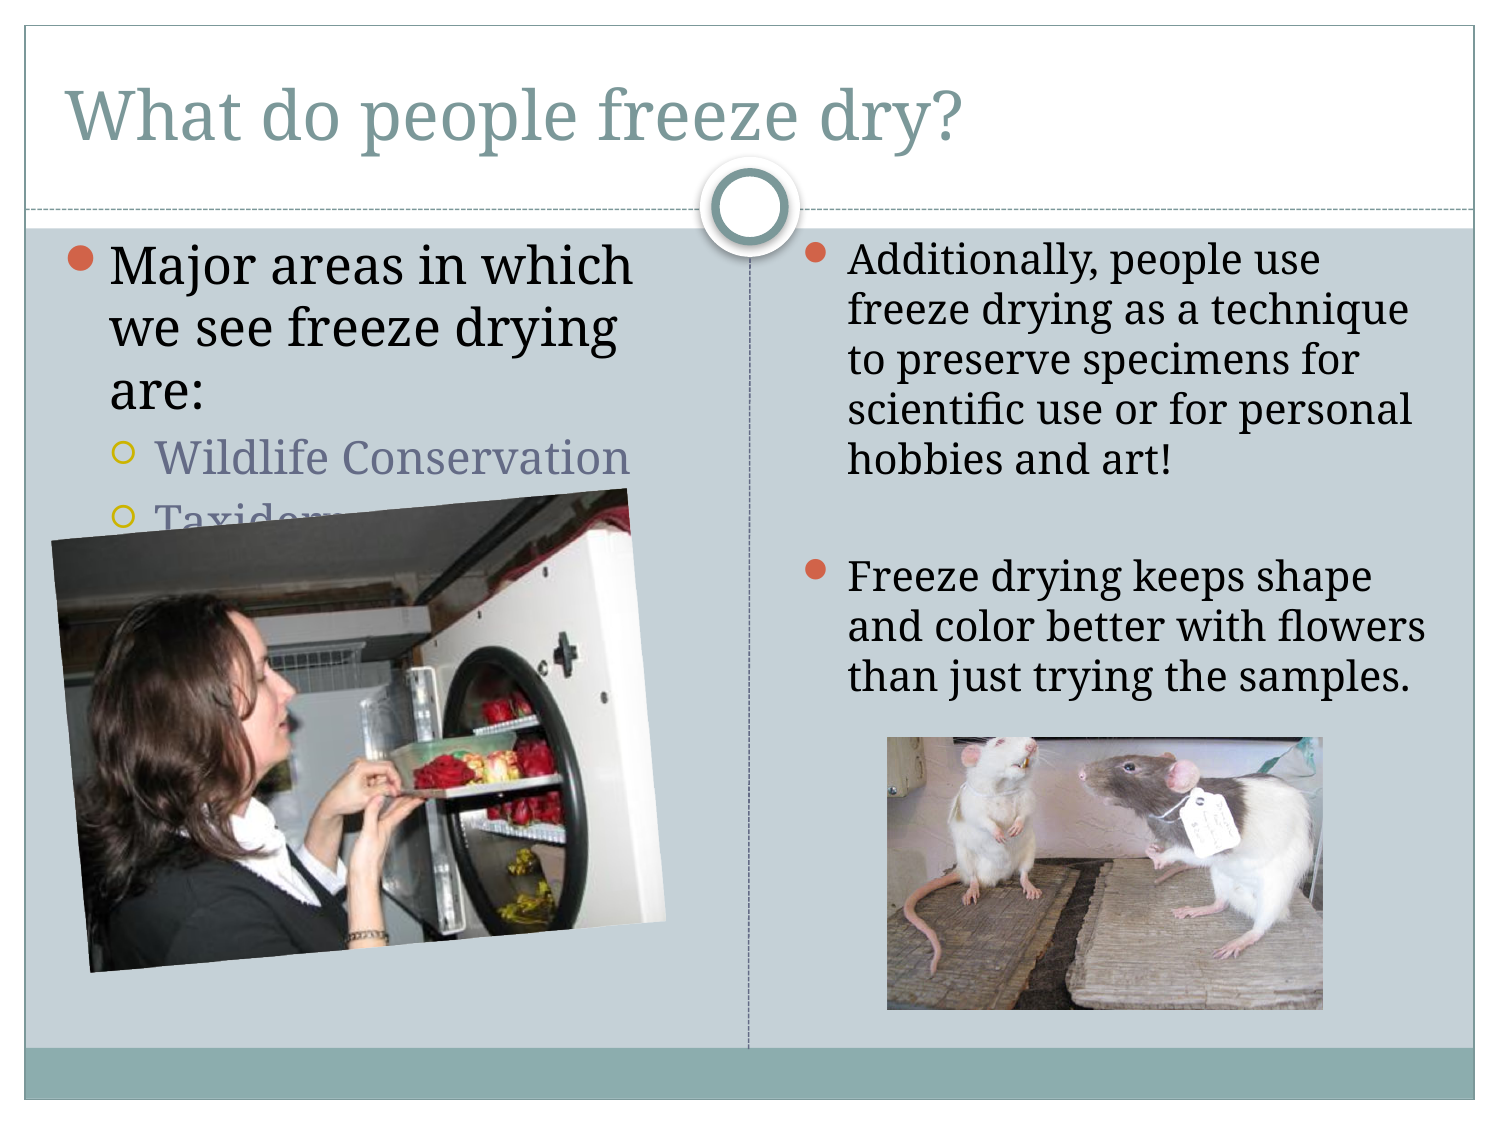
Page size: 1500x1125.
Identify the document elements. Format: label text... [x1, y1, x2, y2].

picture [887, 737, 1323, 1010]
title What do people freeze dry? [49, 37, 1450, 162]
list Major areas in which we see freeze drying are: Wildlife Conservation Taxidermy [49, 224, 712, 993]
picture [52, 489, 665, 972]
list Additionally, people use freeze drying as a technique to preserve specimens for scientific use or for personal hobbies and art! Freeze drying keeps shape and color better with flowers than just trying the samples. [787, 224, 1450, 750]
